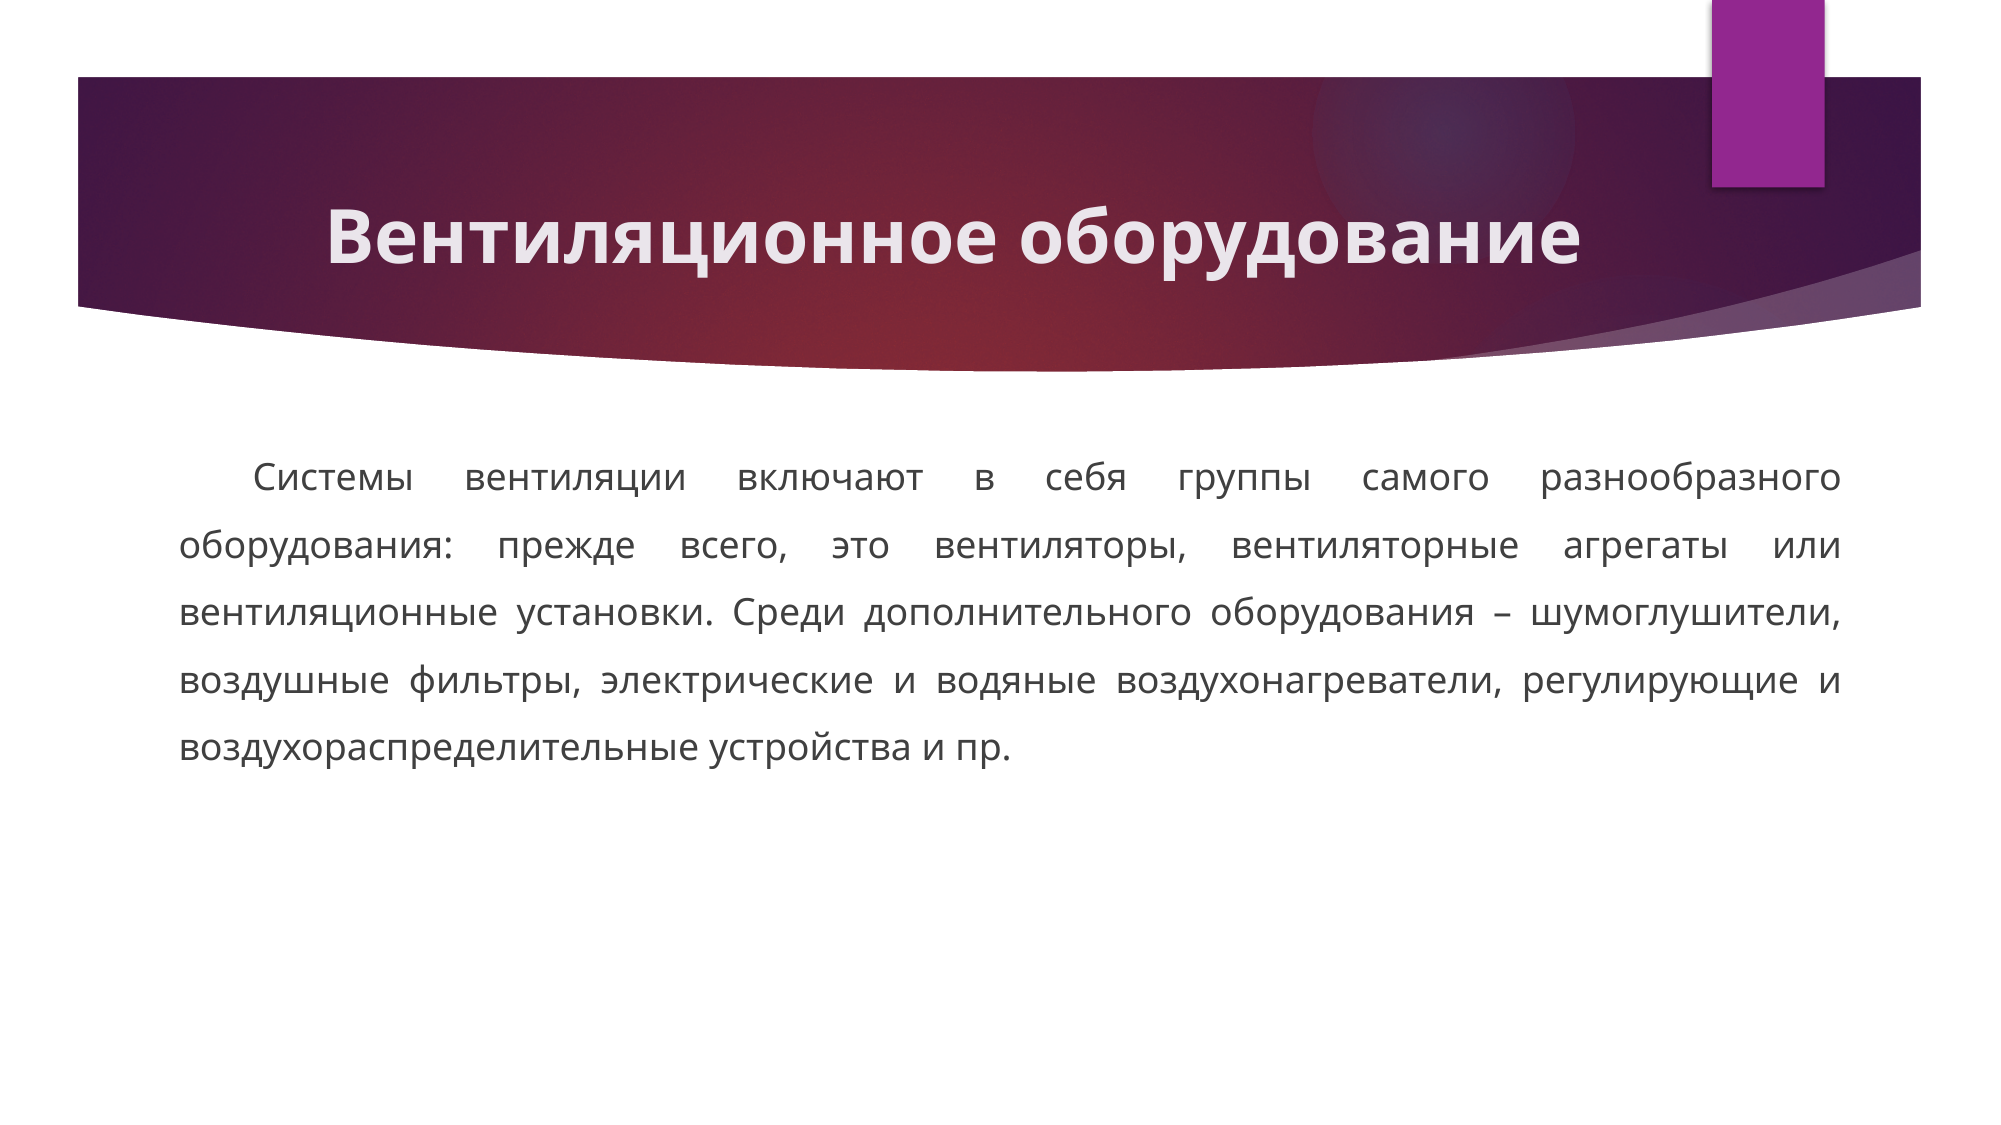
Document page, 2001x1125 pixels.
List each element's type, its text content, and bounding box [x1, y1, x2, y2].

title Вентиляционное оборудование [235, 175, 1673, 292]
list Системы вентиляции включают в себя группы самого разнообразного оборудования: прежде всего, это вентиляторы, вентиляторные агрегаты или вентиляционные установки. Среди дополнительного оборудования – шумоглушители, воздушные фильтры, электрические и водяные воздухонагреватели, регулирующие и воздухораспределительные устройства и пр. [163, 423, 1858, 984]
